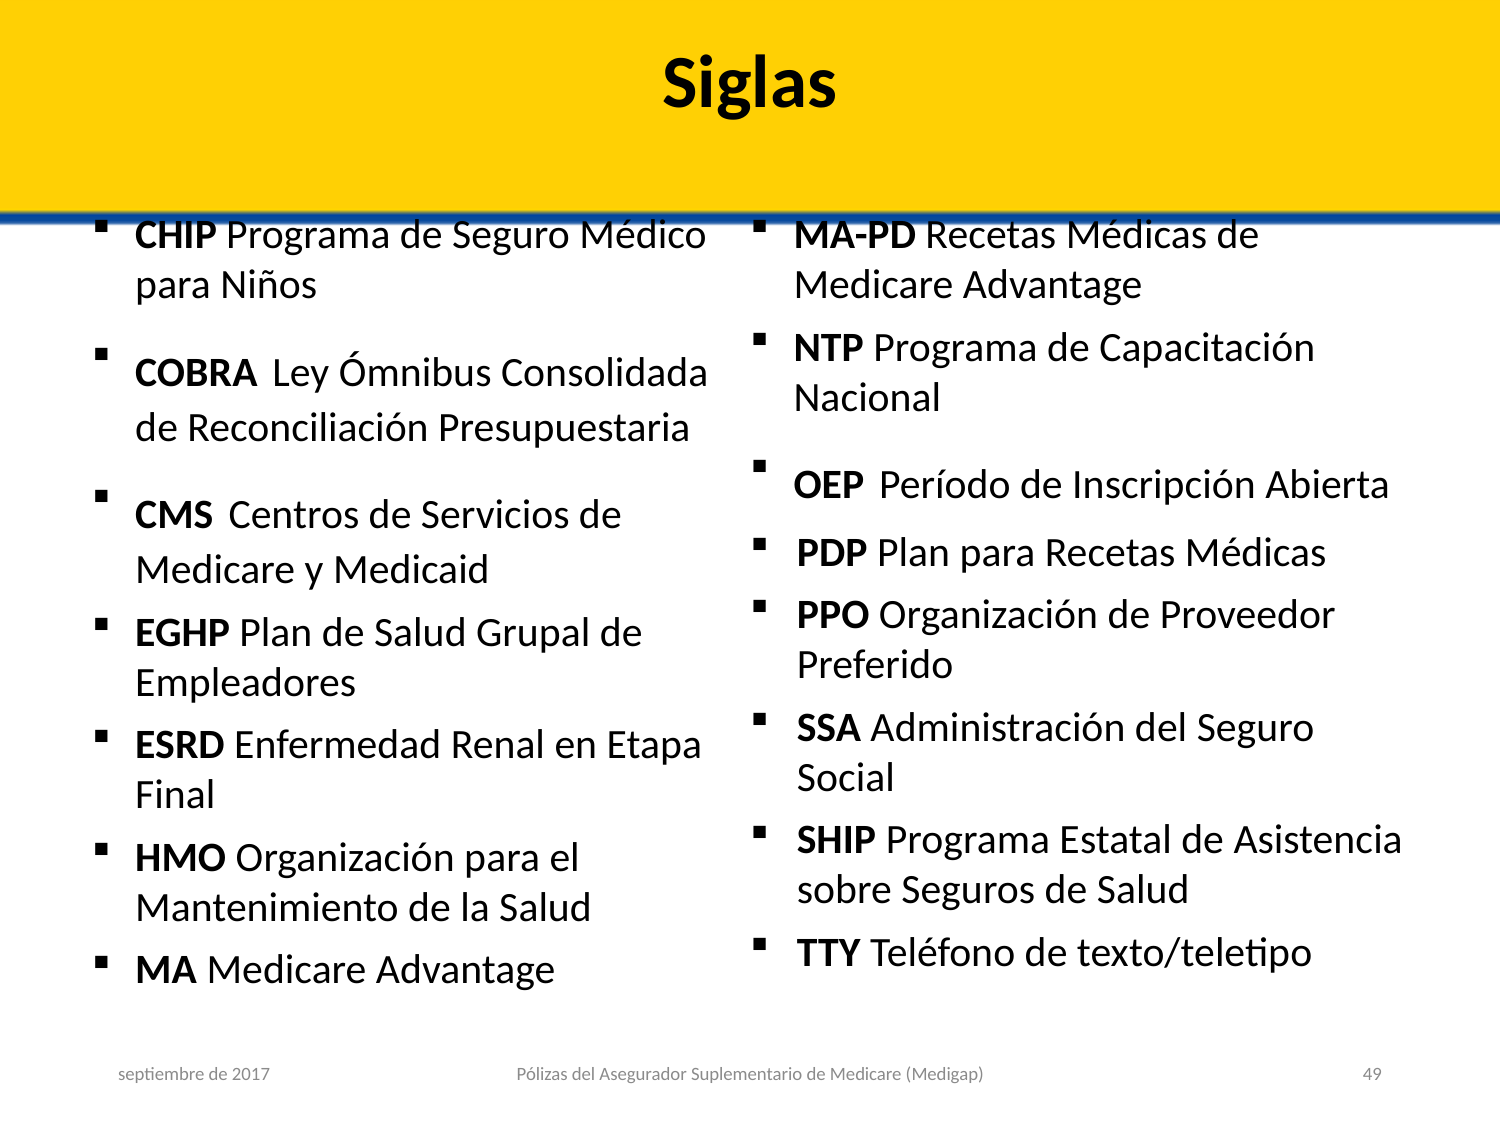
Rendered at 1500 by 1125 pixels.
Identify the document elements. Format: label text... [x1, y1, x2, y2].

picture [0, 0, 1500, 1125]
slide_number 49 [1059, 1042, 1397, 1103]
list CHIP Programa de Seguro Médico para Niños COBRA Ley Ómnibus Consolidada de Reconciliación Presupuestaria CMS Centros de Servicios de Medicare y Medicaid EGHP Plan de Salud Grupal de Empleadores ESRD Enfermedad Renal en Etapa Final HMO Organización para el Mantenimiento de la Salud MA Medicare Advantage MA-PD Recetas Médicas de Medicare Advantage NTP Programa de Capacitación Nacional OEP Período de Inscripción Abierta PDP Plan para Recetas Médicas PPO Organización de Proveedor Preferido SSA Administración del Seguro Social SHIP Programa Estatal de Asistencia sobre Seguros de Salud TTY Teléfono de texto/teletipo [76, 199, 1424, 1014]
title Siglas [103, 0, 1397, 167]
slide_number septiembre de 2017 [103, 1042, 441, 1103]
footer Pólizas del Asegurador Suplementario de Medicare (Medigap) [496, 1042, 1004, 1103]
